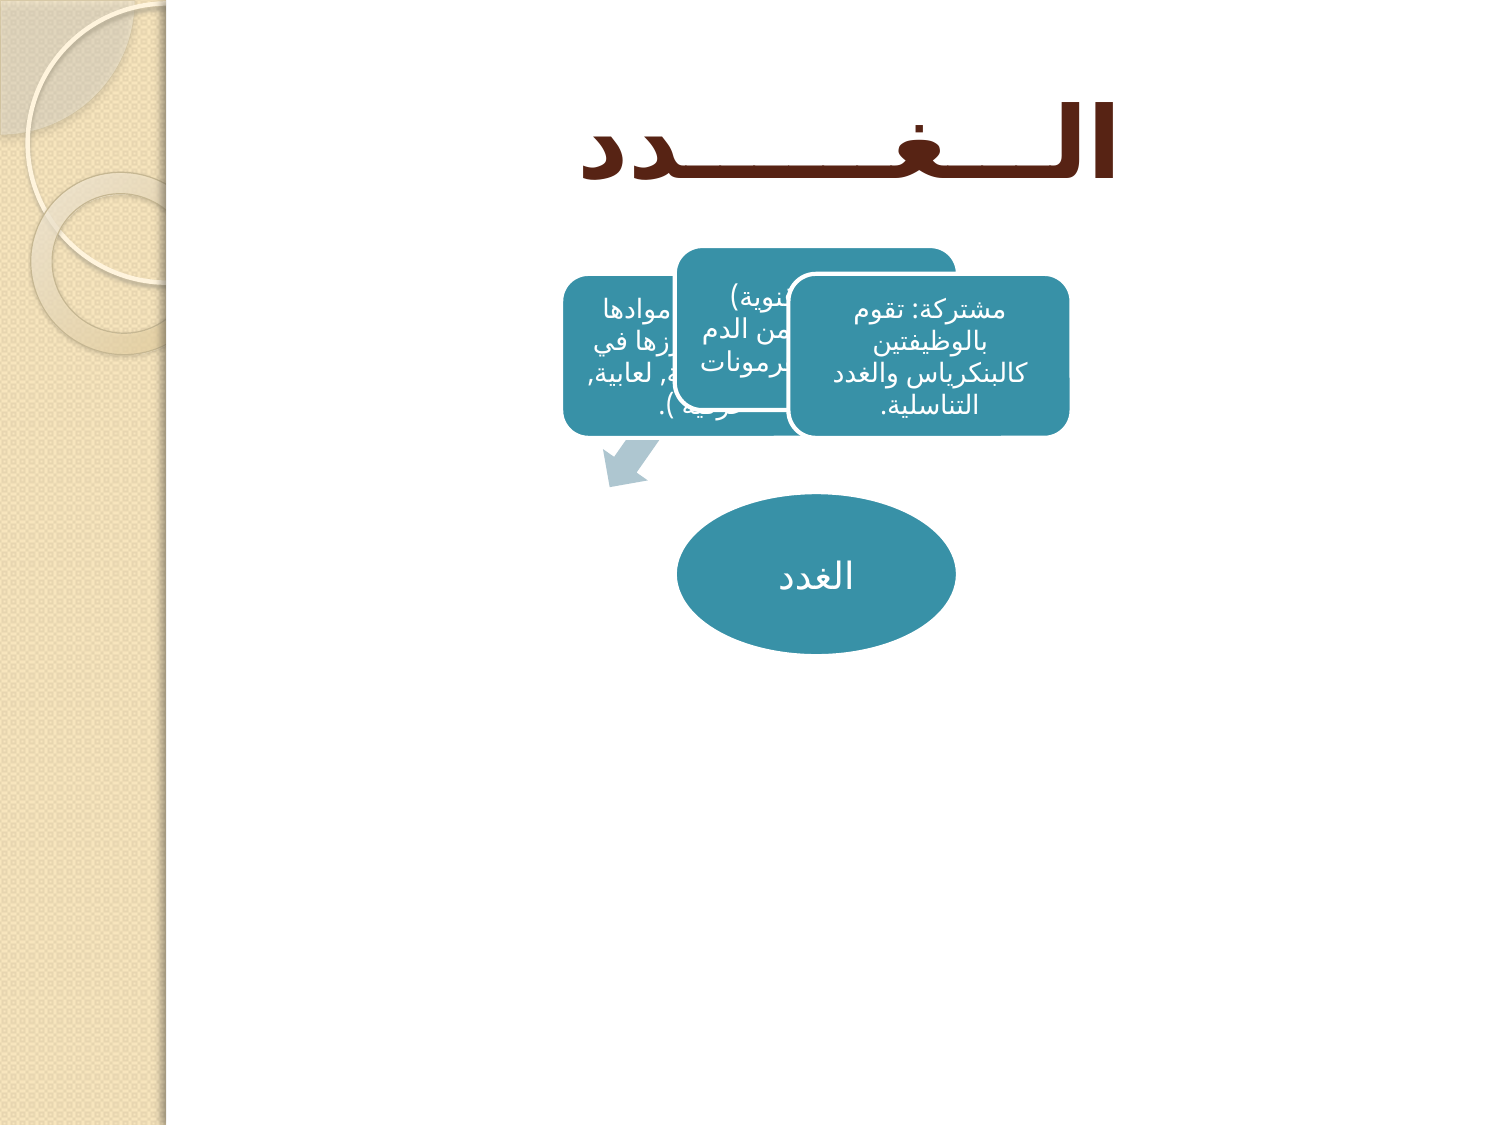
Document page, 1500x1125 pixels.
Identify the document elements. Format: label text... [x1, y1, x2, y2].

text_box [249, 245, 1383, 903]
title الـــغــــــدد [235, 45, 1466, 233]
list الغدد [235, 237, 1466, 1025]
